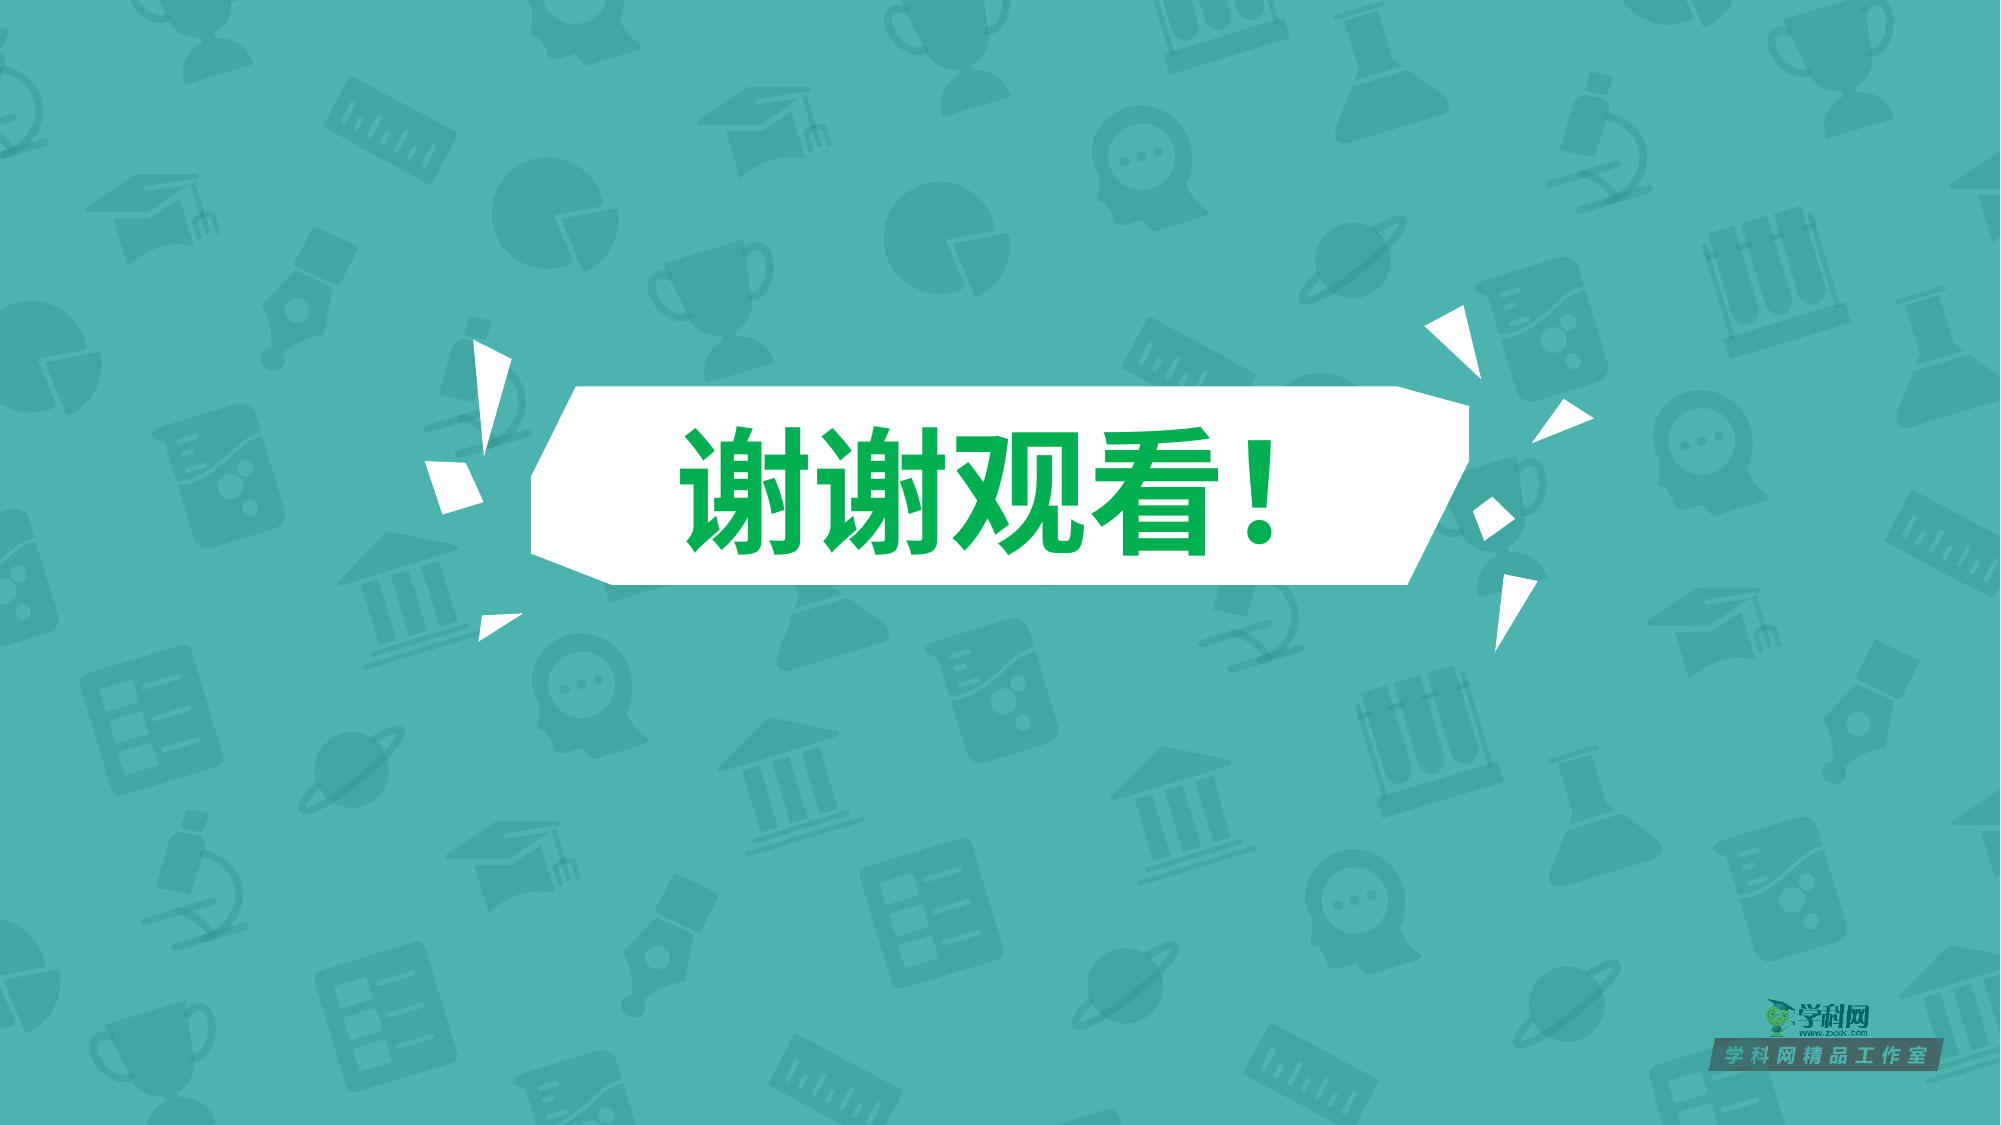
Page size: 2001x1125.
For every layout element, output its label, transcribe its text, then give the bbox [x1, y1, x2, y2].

text_box [1528, 397, 1597, 446]
text_box [477, 612, 524, 644]
text_box [1422, 303, 1484, 383]
text_box [529, 385, 1471, 586]
text_box 谢谢观看！ [660, 398, 1382, 579]
text_box [1494, 572, 1540, 653]
text_box [1471, 495, 1517, 543]
text_box [471, 337, 513, 457]
text_box [423, 459, 486, 516]
picture [0, 0, 2001, 1125]
